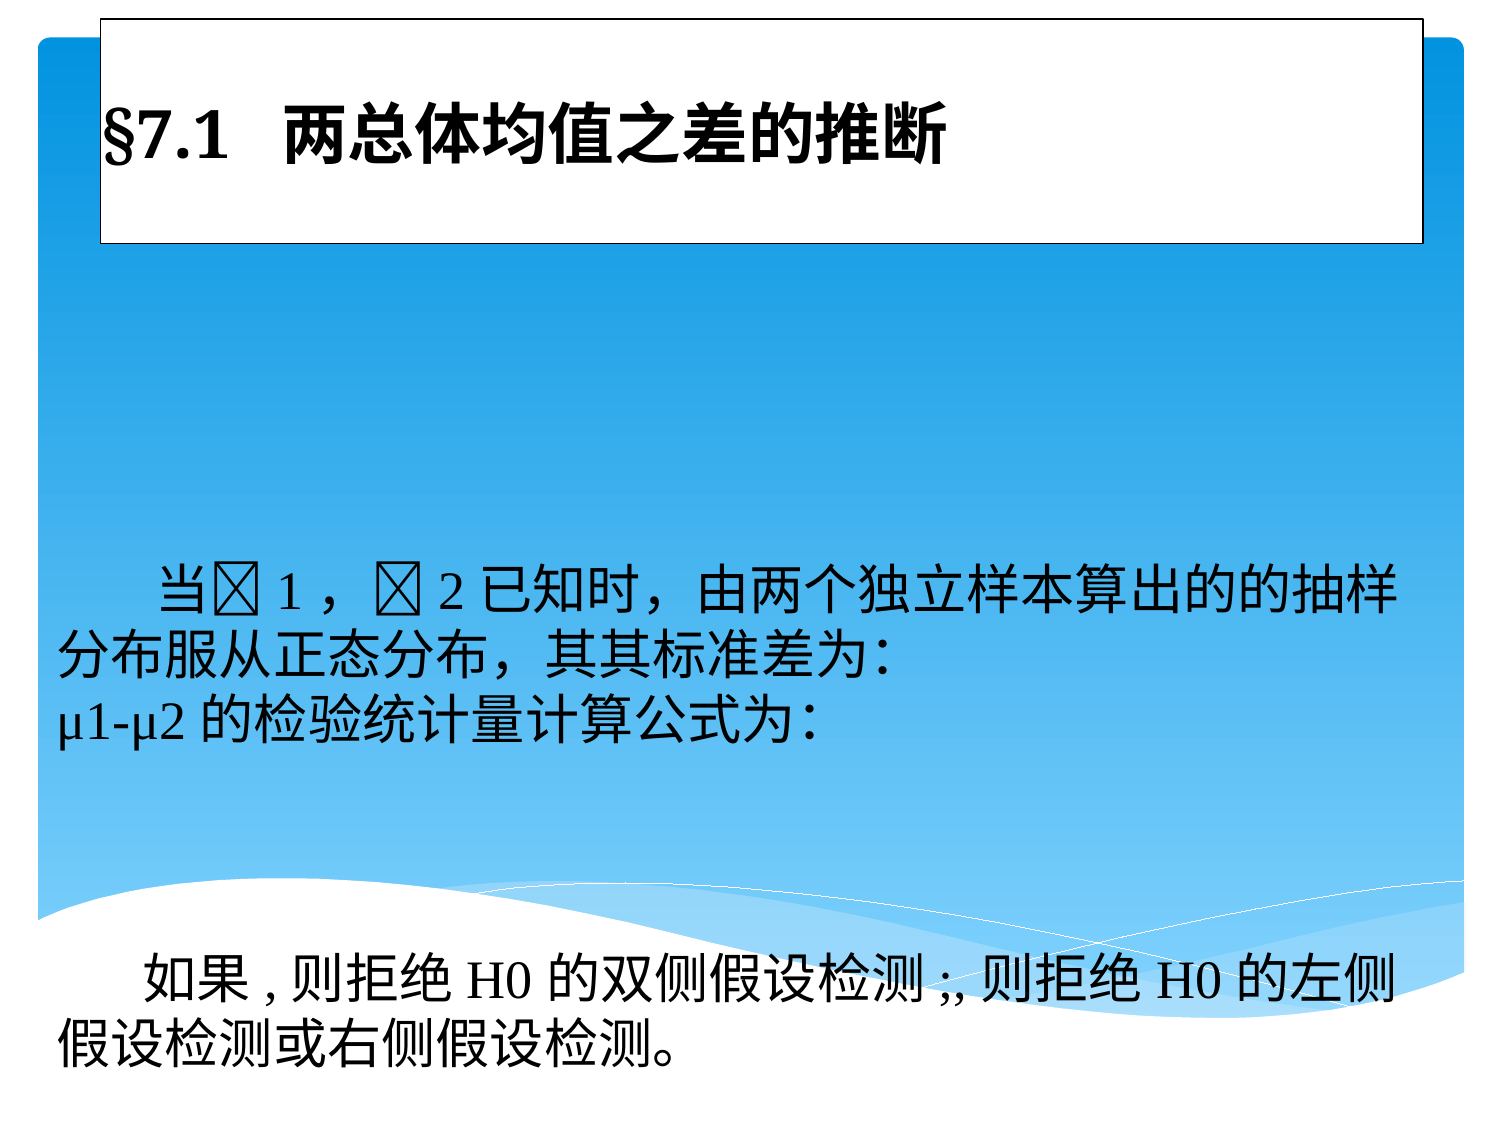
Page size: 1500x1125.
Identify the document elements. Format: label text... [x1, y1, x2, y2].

title §7.1 两总体均值之差的推断 [100, 19, 1424, 244]
